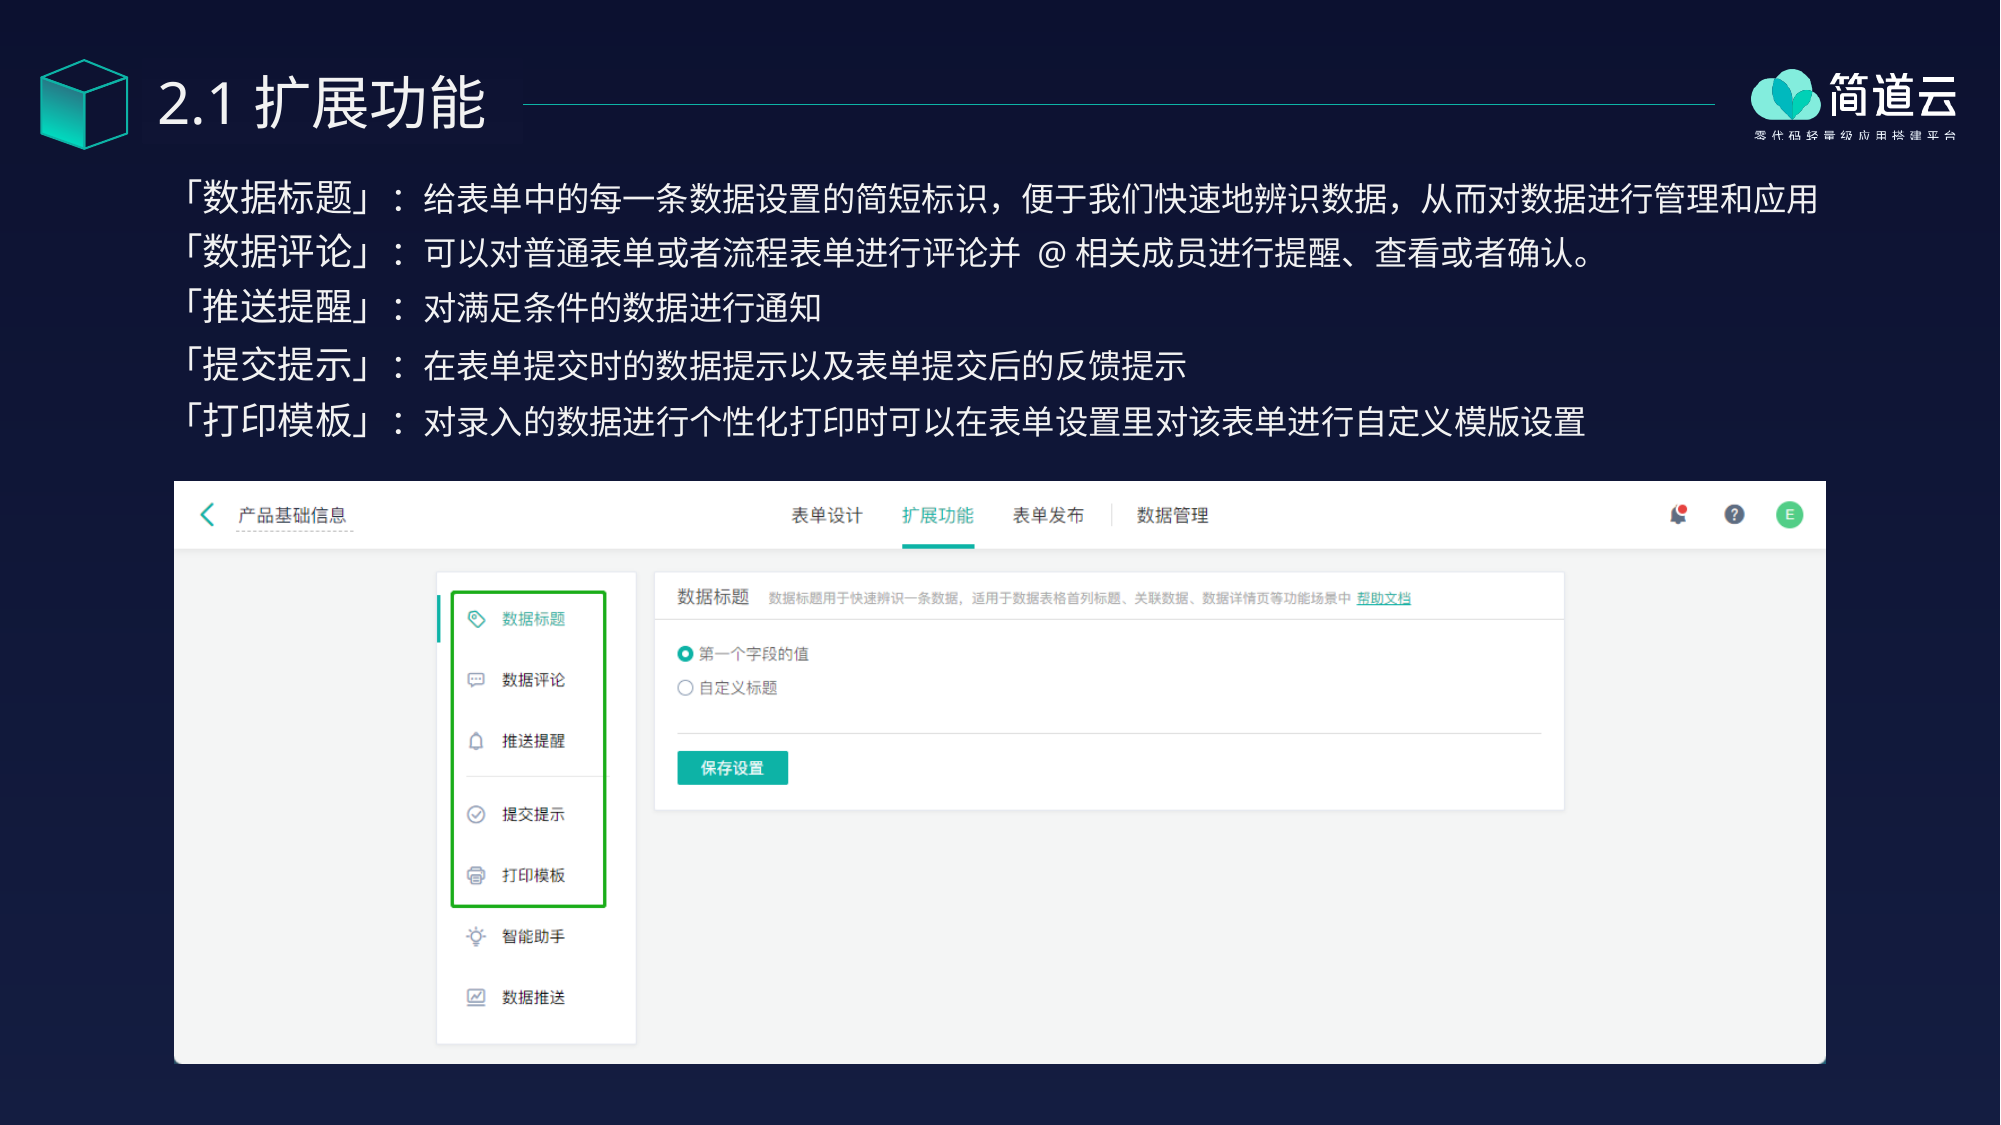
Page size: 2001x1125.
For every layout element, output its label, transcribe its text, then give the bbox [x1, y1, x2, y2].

picture [174, 481, 1826, 1064]
text_box 「提交提示」：在表单提交时的数据提示以及表单提交后的反馈提示 [150, 333, 1941, 393]
text_box 「数据标题」：给表单中的每一条数据设置的简短标识，便于我们快速地辨识数据，从而对数据进行管理和应用 [150, 166, 1885, 226]
text_box 「数据评论」：可以对普通表单或者流程表单进行评论并 @相关成员进行提醒、查看或者确认。 [150, 220, 1882, 281]
text_box 「推送提醒」：对满足条件的数据进行通知 [150, 275, 1751, 333]
text_box 2.1扩展功能 [142, 58, 523, 144]
text_box 「打印模板」：对录入的数据进行个性化打印时可以在表单设置里对该表单进行自定义模版设置 [150, 389, 1781, 449]
